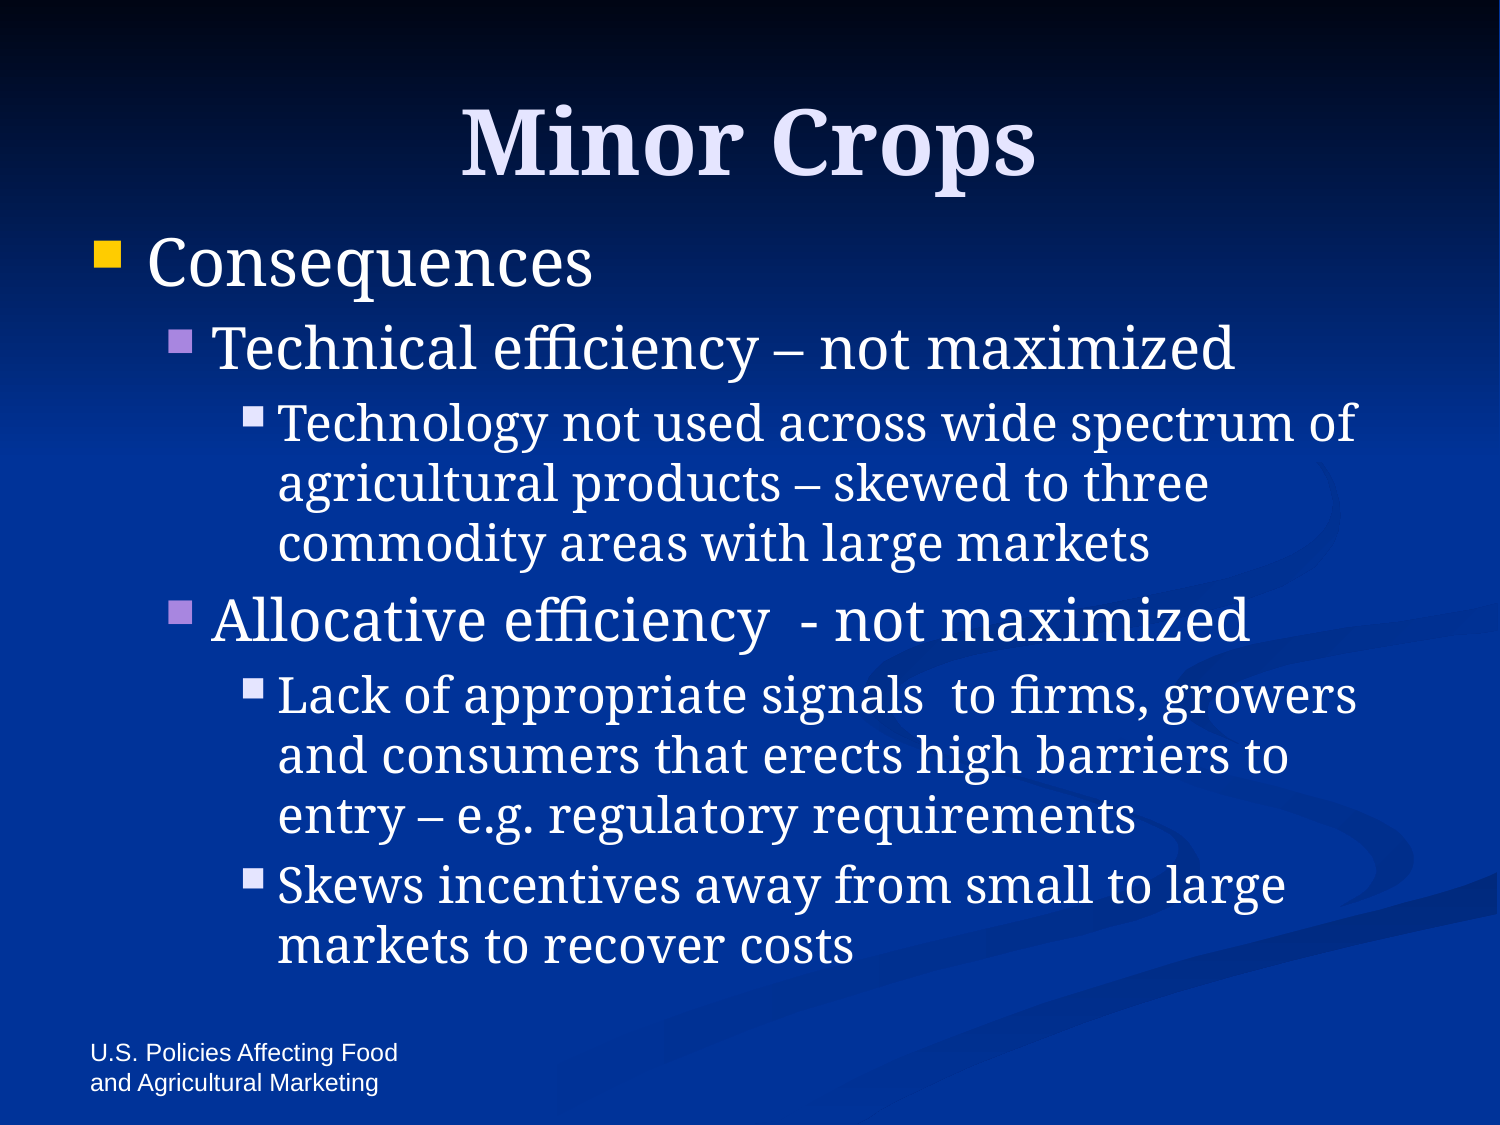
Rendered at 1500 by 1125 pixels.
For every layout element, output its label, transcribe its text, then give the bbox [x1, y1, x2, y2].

slide_number U.S. Policies Affecting Food and Agricultural Marketing [74, 1025, 426, 1104]
title Minor Crops [74, 44, 1426, 212]
list Consequences Technical efficiency – not maximized Technology not used across wide spectrum of agricultural products – skewed to three commodity areas with large markets Allocative efficiency - not maximized Lack of appropriate signals to firms, growers and consumers that erects high barriers to entry – e.g. regulatory requirements Skews incentives away from small to large markets to recover costs [74, 212, 1426, 1006]
